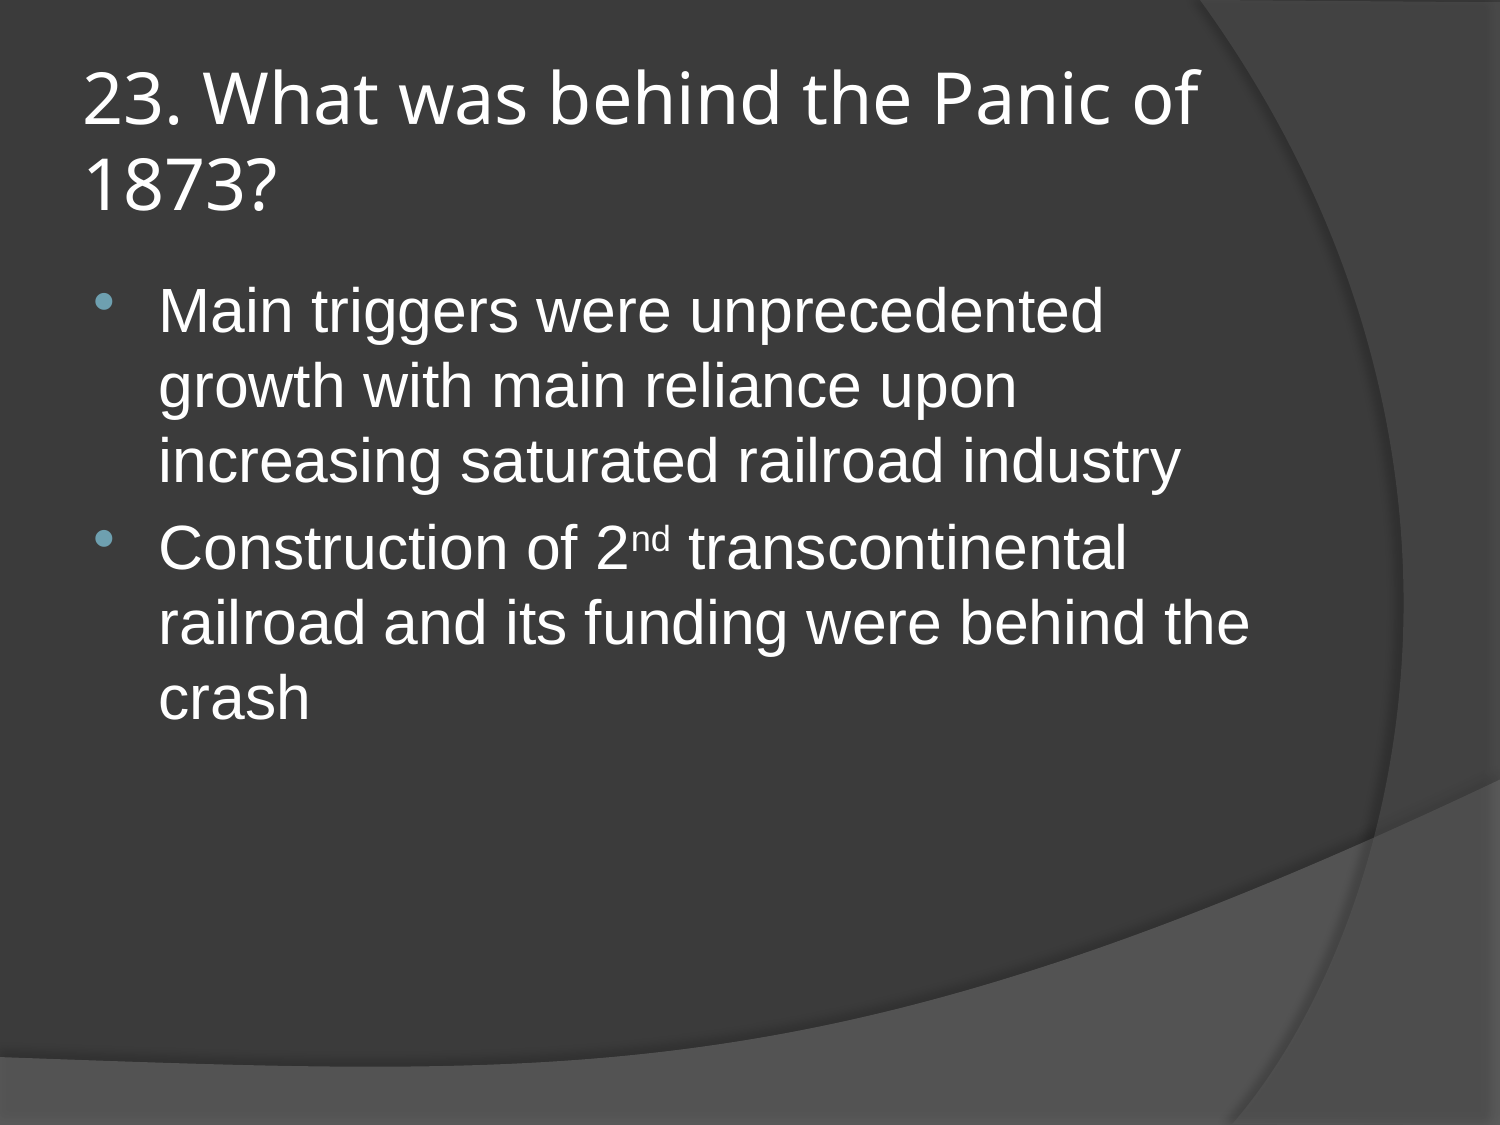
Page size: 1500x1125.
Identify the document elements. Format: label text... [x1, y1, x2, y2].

title 23. What was behind the Panic of 1873? [75, 45, 1300, 233]
list Main triggers were unprecedented growth with main reliance upon increasing saturated railroad industry Construction of 2nd transcontinental railroad and its funding were behind the crash [75, 262, 1300, 1005]
